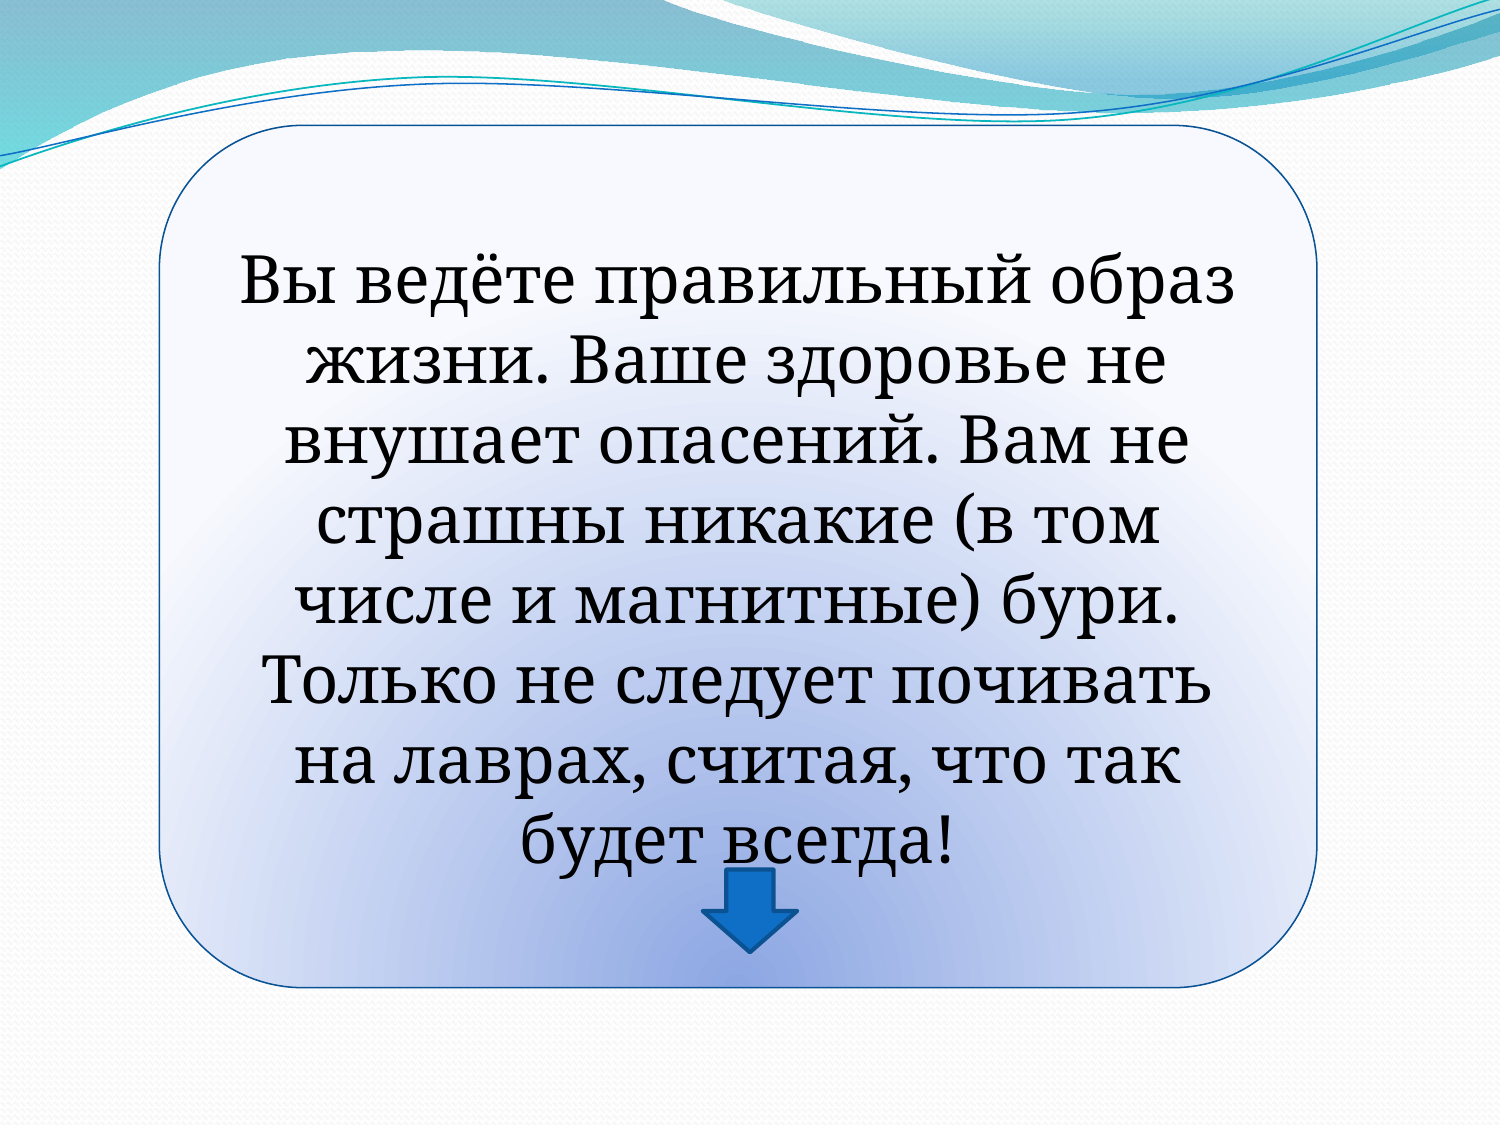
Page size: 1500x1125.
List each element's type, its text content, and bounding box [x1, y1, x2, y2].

text_box [700, 867, 800, 954]
text_box Вы ведёте правильный образ жизни. Ваше здоровье не внушает опасений. Вам не страшны никакие (в том числе и магнитные) бури. Только не следует почивать на лаврах, считая, что так будет всегда! [158, 124, 1318, 989]
